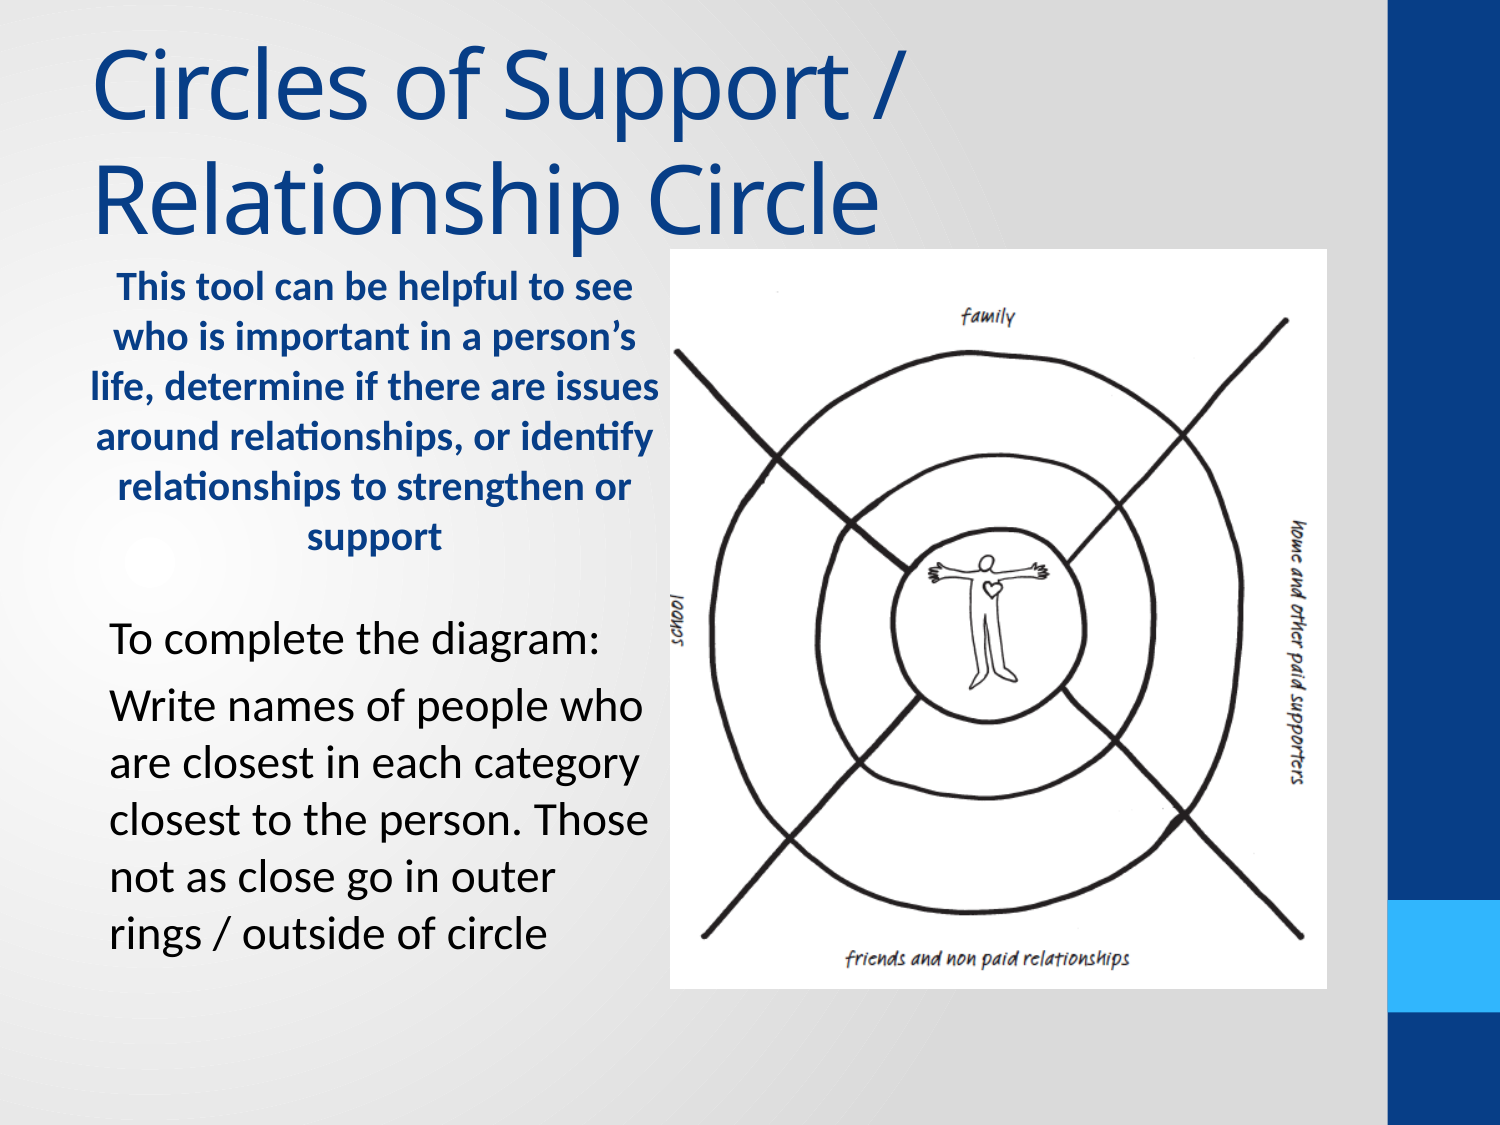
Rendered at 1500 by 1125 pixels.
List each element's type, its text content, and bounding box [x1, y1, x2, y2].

list To complete the diagram: Write names of people who are closest in each category closest to the person. Those not as close go in outer rings / outside of circle [75, 600, 675, 1005]
title Circles of Support / Relationship Circle [75, 45, 1325, 233]
picture [670, 249, 1328, 989]
list This tool can be helpful to see who is important in a person’s life, determine if there are issues around relationships, or identify relationships to strengthen or support [75, 251, 668, 600]
